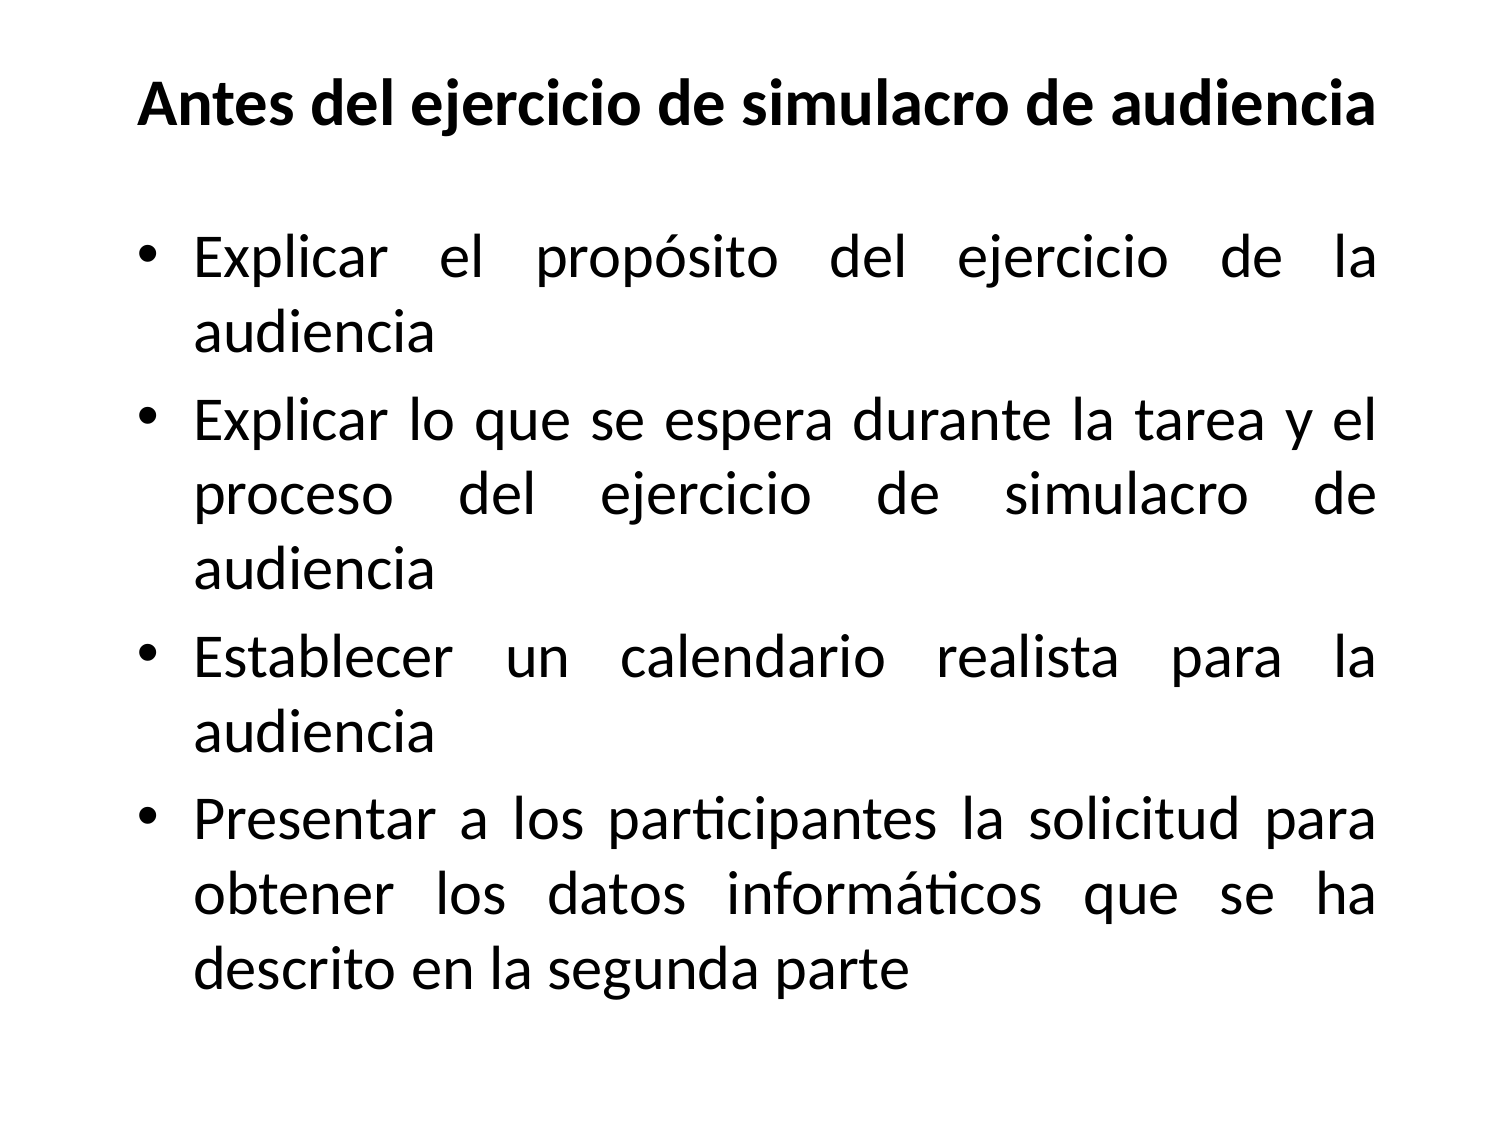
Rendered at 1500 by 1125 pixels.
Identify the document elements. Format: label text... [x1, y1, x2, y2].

text_box Explicar el propósito del ejercicio de la audiencia Explicar lo que se espera durante la tarea y el proceso del ejercicio de simulacro de audiencia Establecer un calendario realista para la audiencia Presentar a los participantes la solicitud para obtener los datos informáticos que se ha descrito en la segunda parte [122, 239, 1394, 1125]
text_box Antes del ejercicio de simulacro de audiencia [83, 51, 1433, 239]
